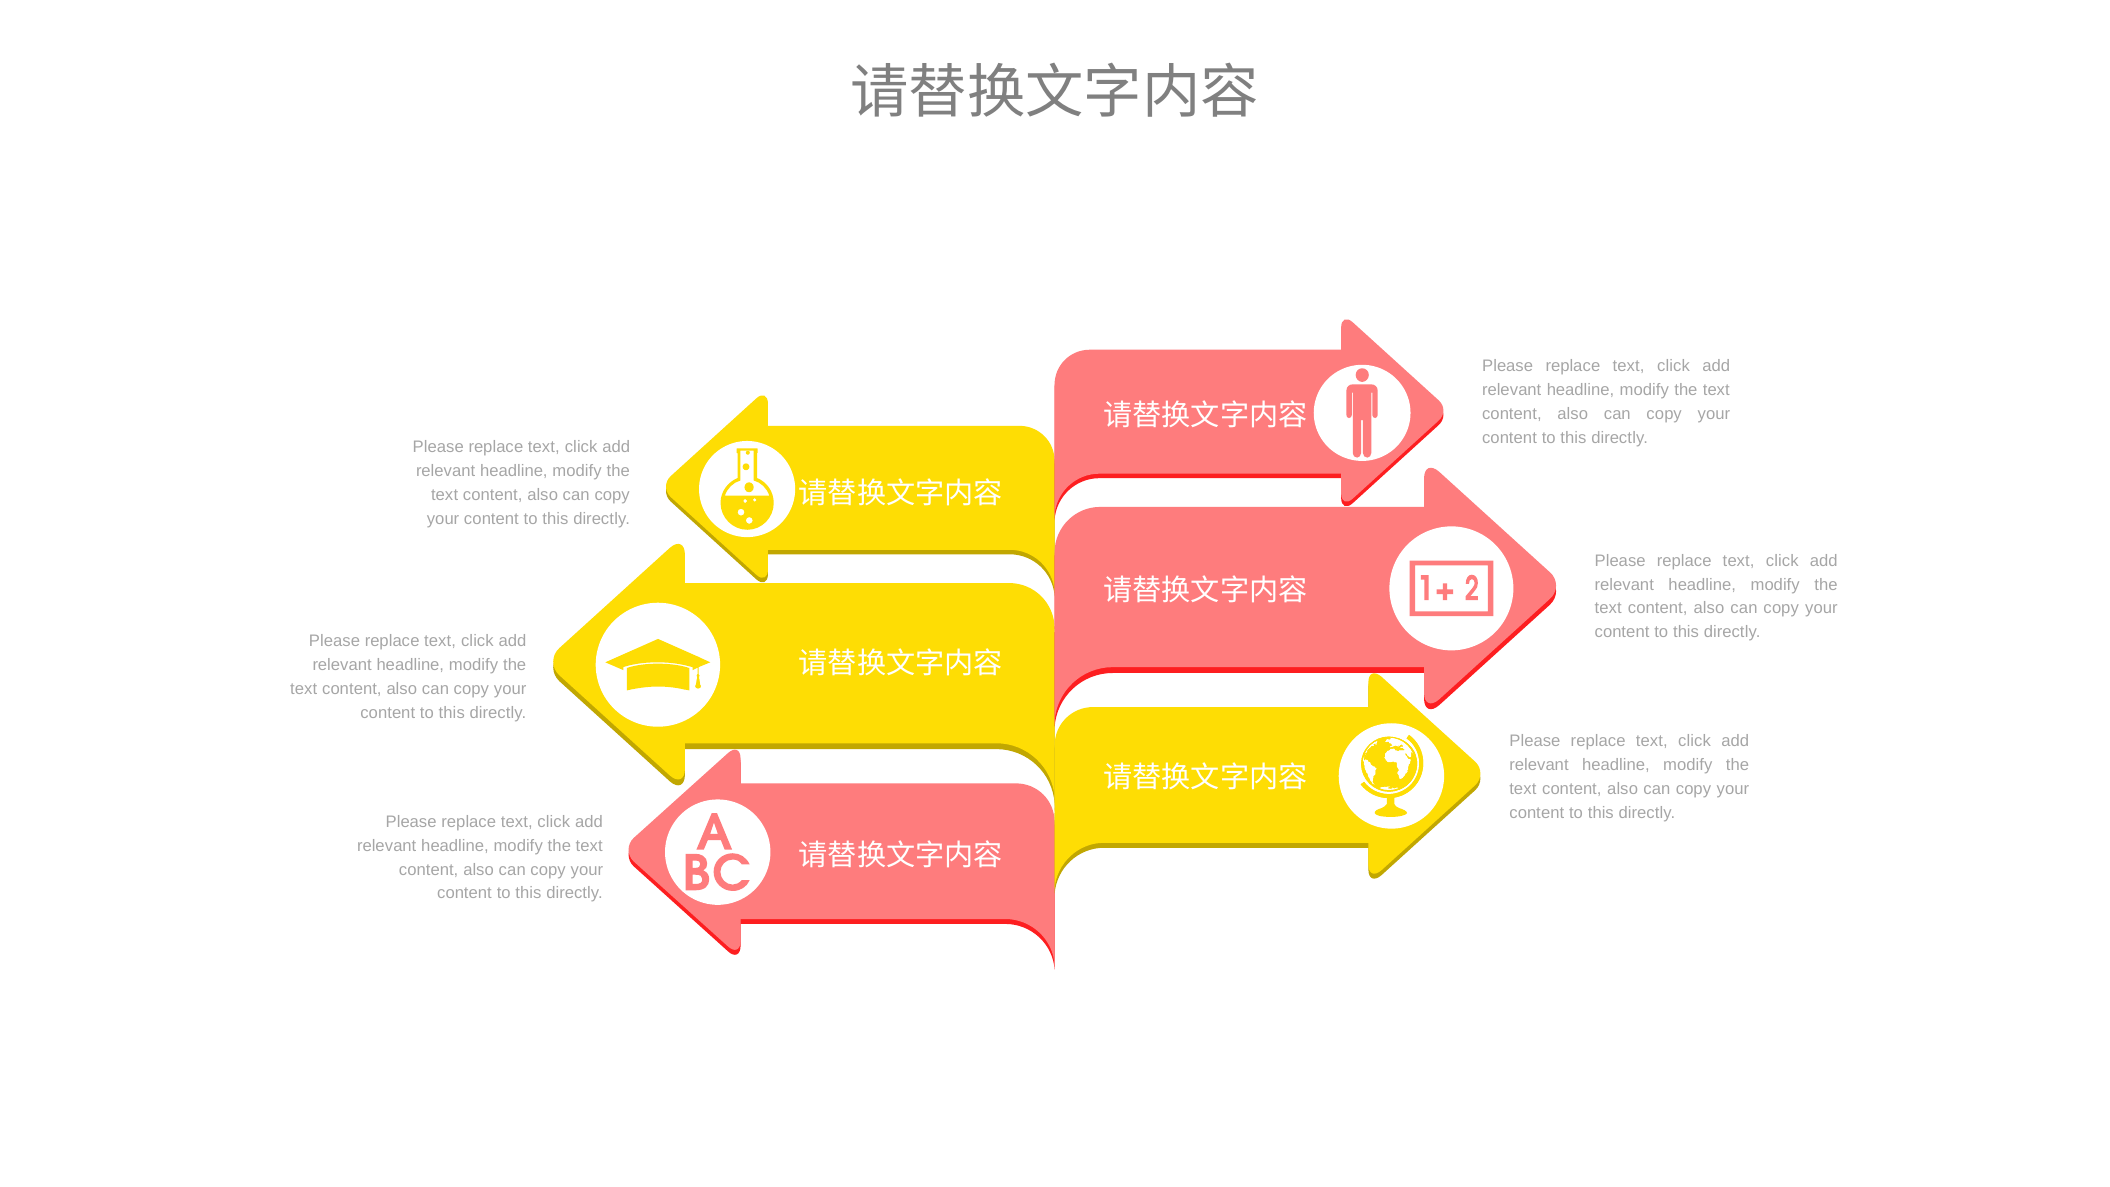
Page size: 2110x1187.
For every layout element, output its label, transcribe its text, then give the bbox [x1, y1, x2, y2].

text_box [551, 540, 1054, 804]
text_box Please replace text, click add relevant headline, modify the text content, also can copy your content to this directly. [1461, 340, 1752, 458]
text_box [1054, 316, 1446, 464]
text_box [1313, 364, 1411, 461]
text_box Please replace text, click add relevant headline, modify the text content, also can copy your content to this directly. [373, 421, 652, 539]
text_box Please replace text, click add relevant headline, modify the text content, also can copy your content to this directly. [319, 796, 625, 913]
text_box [1338, 723, 1445, 829]
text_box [699, 440, 796, 538]
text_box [1054, 464, 1559, 728]
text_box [1389, 526, 1514, 651]
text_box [1054, 728, 1483, 894]
text_box Please replace text, click add relevant headline, modify the text content, also can copy your content to this directly. [1488, 715, 1771, 833]
text_box Please replace text, click add relevant headline, modify the text content, also can copy your content to this directly. [261, 615, 548, 733]
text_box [664, 799, 771, 905]
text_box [664, 392, 1054, 540]
text_box Please replace text, click add relevant headline, modify the text content, also can copy your content to this directly. [1573, 535, 1859, 652]
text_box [595, 602, 721, 727]
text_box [626, 804, 1055, 970]
text_box 请替换文字内容 [820, 32, 1289, 124]
